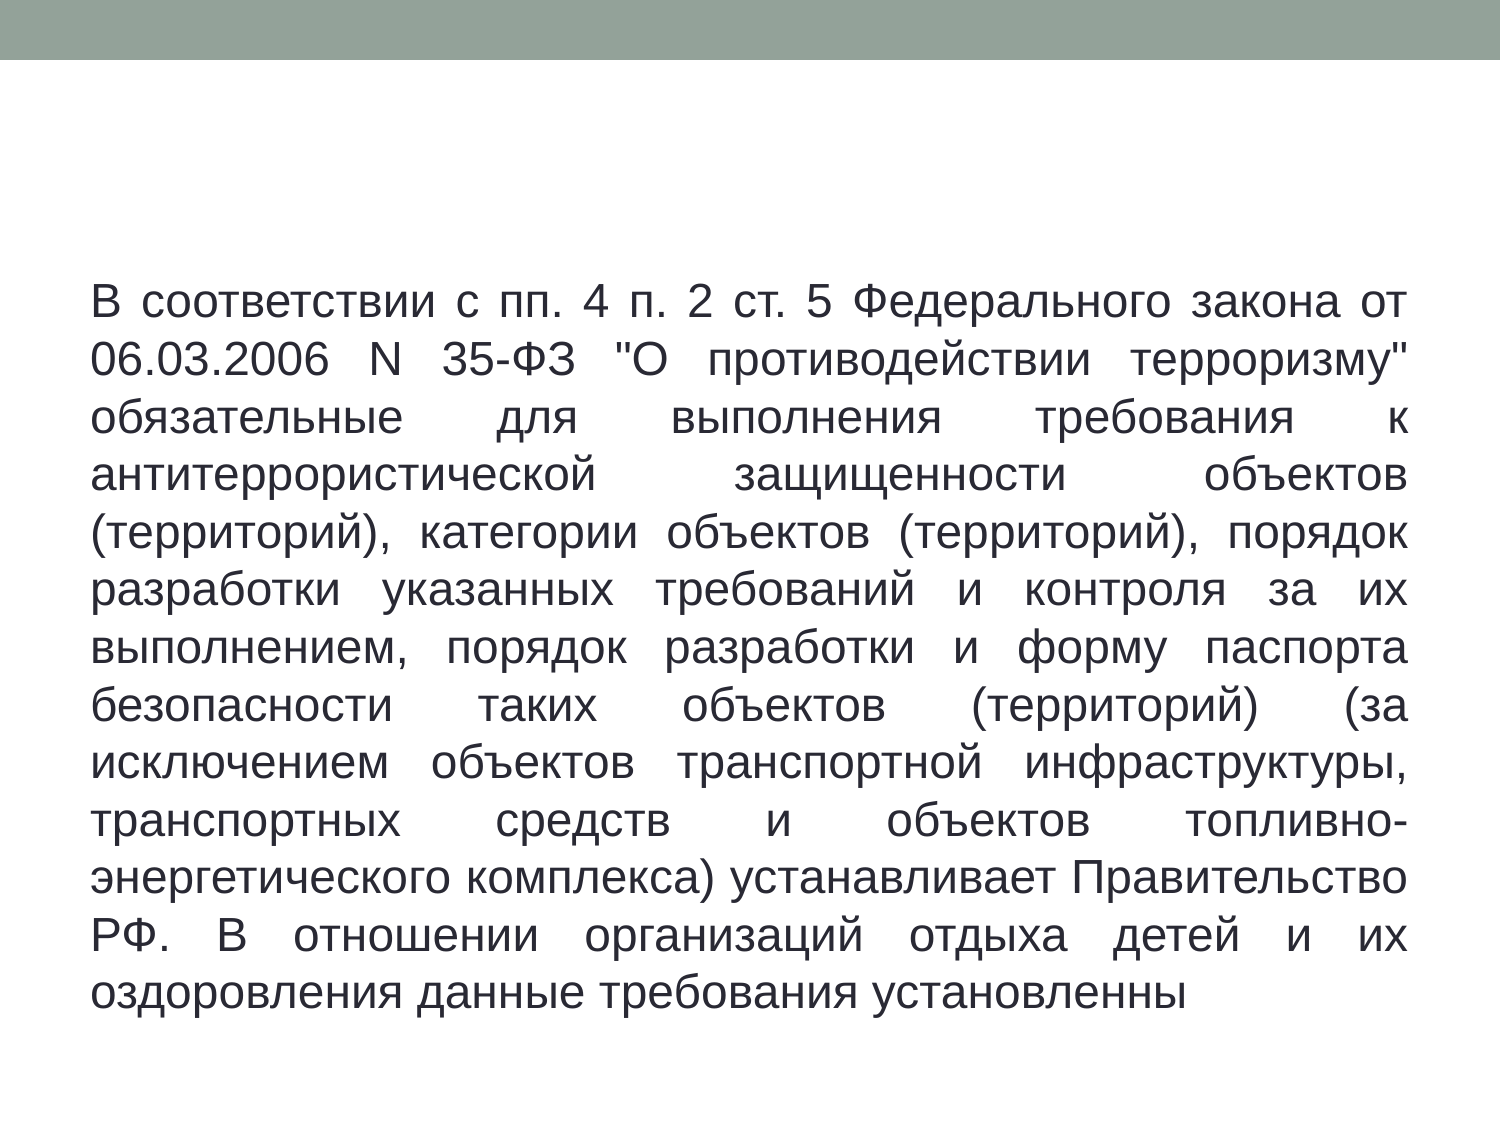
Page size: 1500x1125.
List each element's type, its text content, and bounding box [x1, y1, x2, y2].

list В соответствии с пп. 4 п. 2 ст. 5 Федерального закона от 06.03.2006 N 35-ФЗ "О противодействии терроризму" обязательные для выполнения требования к антитеррористической защищенности объектов (территорий), категории объектов (территорий), порядок разработки указанных требований и контроля за их выполнением, порядок разработки и форму паспорта безопасности таких объектов (территорий) (за исключением объектов транспортной инфраструктуры, транспортных средств и объектов топливно-энергетического комплекса) устанавливает Правительство РФ. В отношении организаций отдыха детей и их оздоровления данные требования установленны [75, 262, 1425, 1063]
